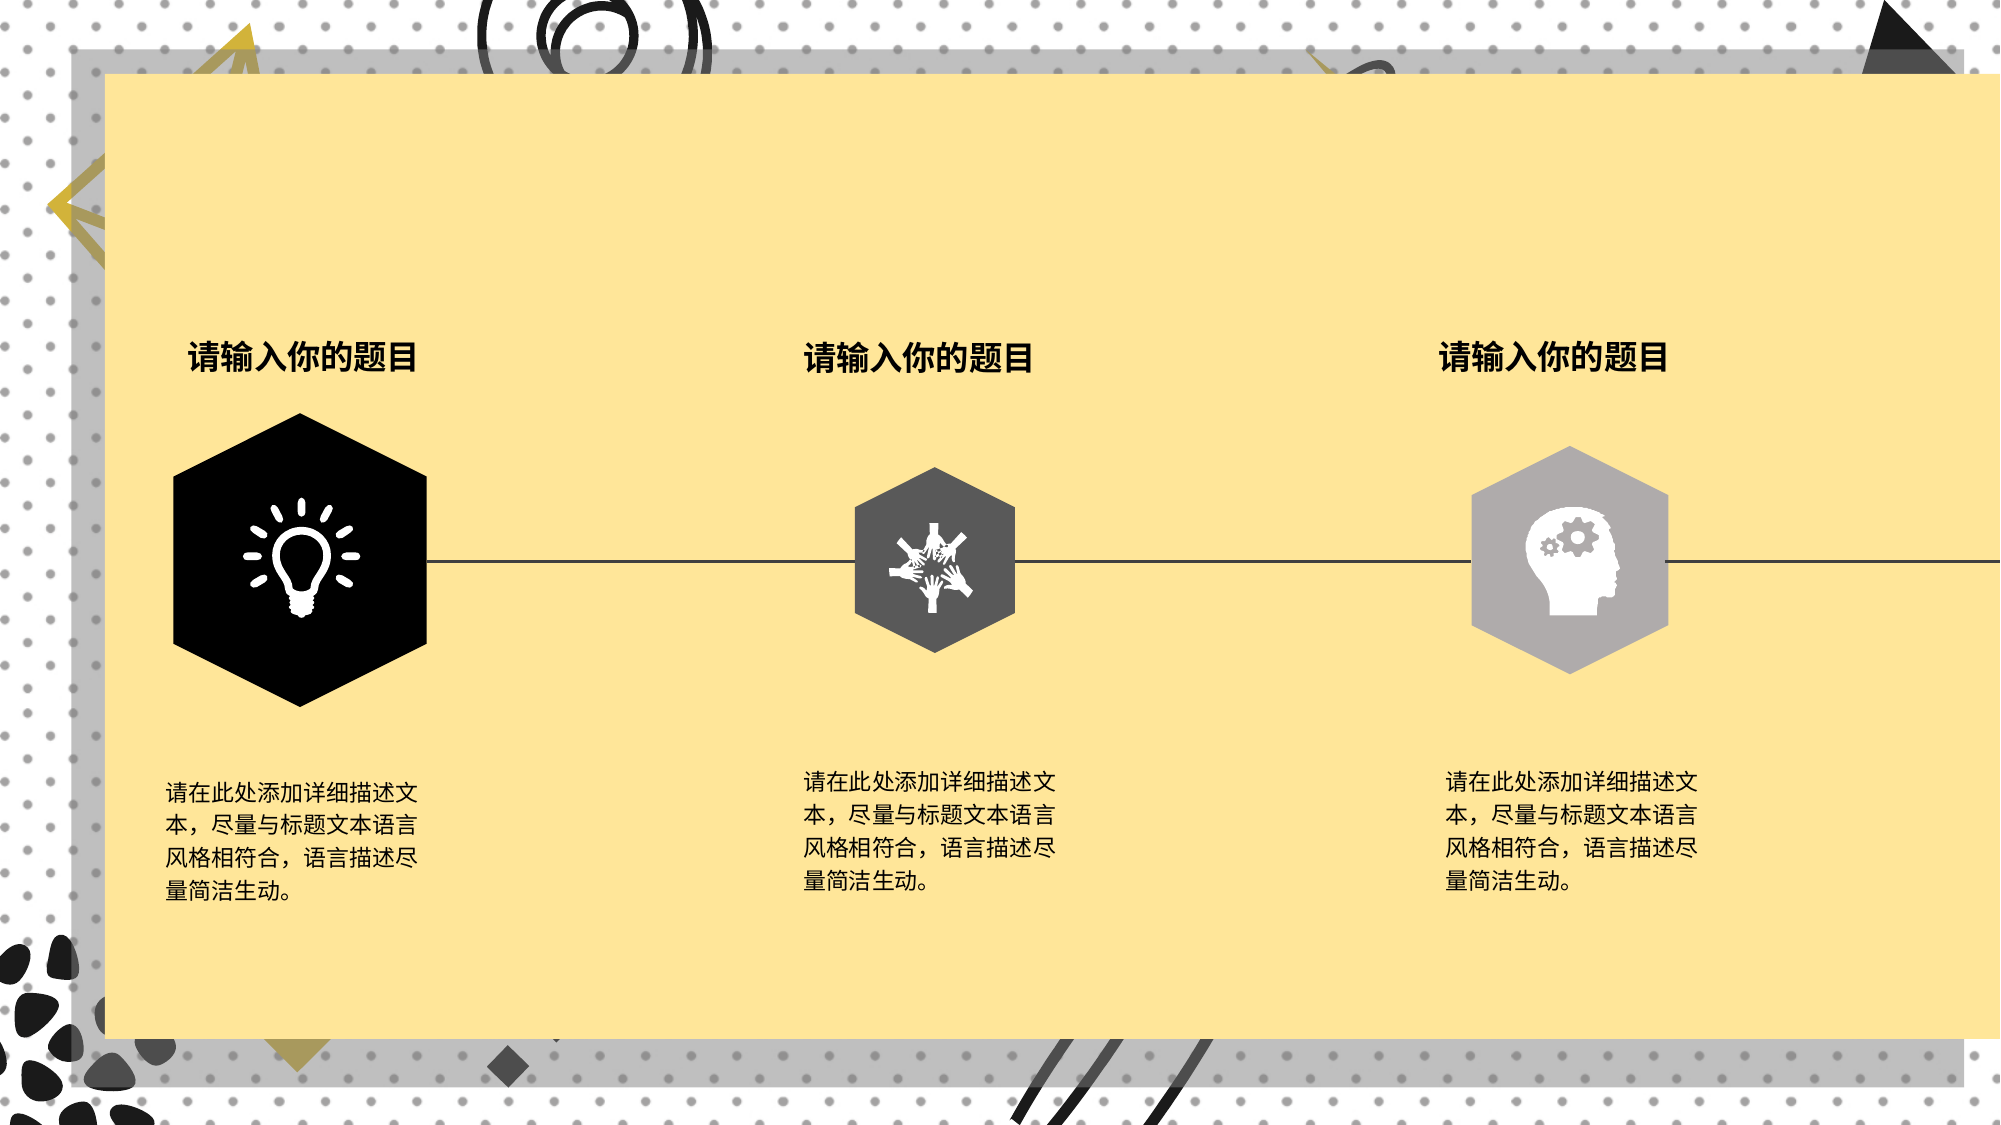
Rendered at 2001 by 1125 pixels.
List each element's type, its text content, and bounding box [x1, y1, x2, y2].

text_box [1470, 444, 1670, 676]
text_box [172, 412, 428, 709]
text_box [919, 574, 944, 613]
text_box [940, 564, 973, 598]
text_box [889, 523, 968, 583]
text_box 请在此处添加详细描述文本，尽量与标题文本语言风格相符合，语言描述尽量简洁生动。 [1430, 754, 1724, 901]
text_box 请输入你的题目 [1423, 329, 1717, 384]
text_box [1525, 507, 1620, 616]
text_box 请在此处添加详细描述文本，尽量与标题文本语言风格相符合，语言描述尽量简洁生动。 [788, 754, 1082, 901]
text_box 请在此处添加详细描述文本，尽量与标题文本语言风格相符合，语言描述尽量简洁生动。 [151, 765, 445, 912]
text_box [853, 466, 1016, 655]
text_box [242, 497, 361, 618]
text_box 请输入你的题目 [788, 330, 1082, 385]
text_box 请输入你的题目 [172, 329, 466, 384]
